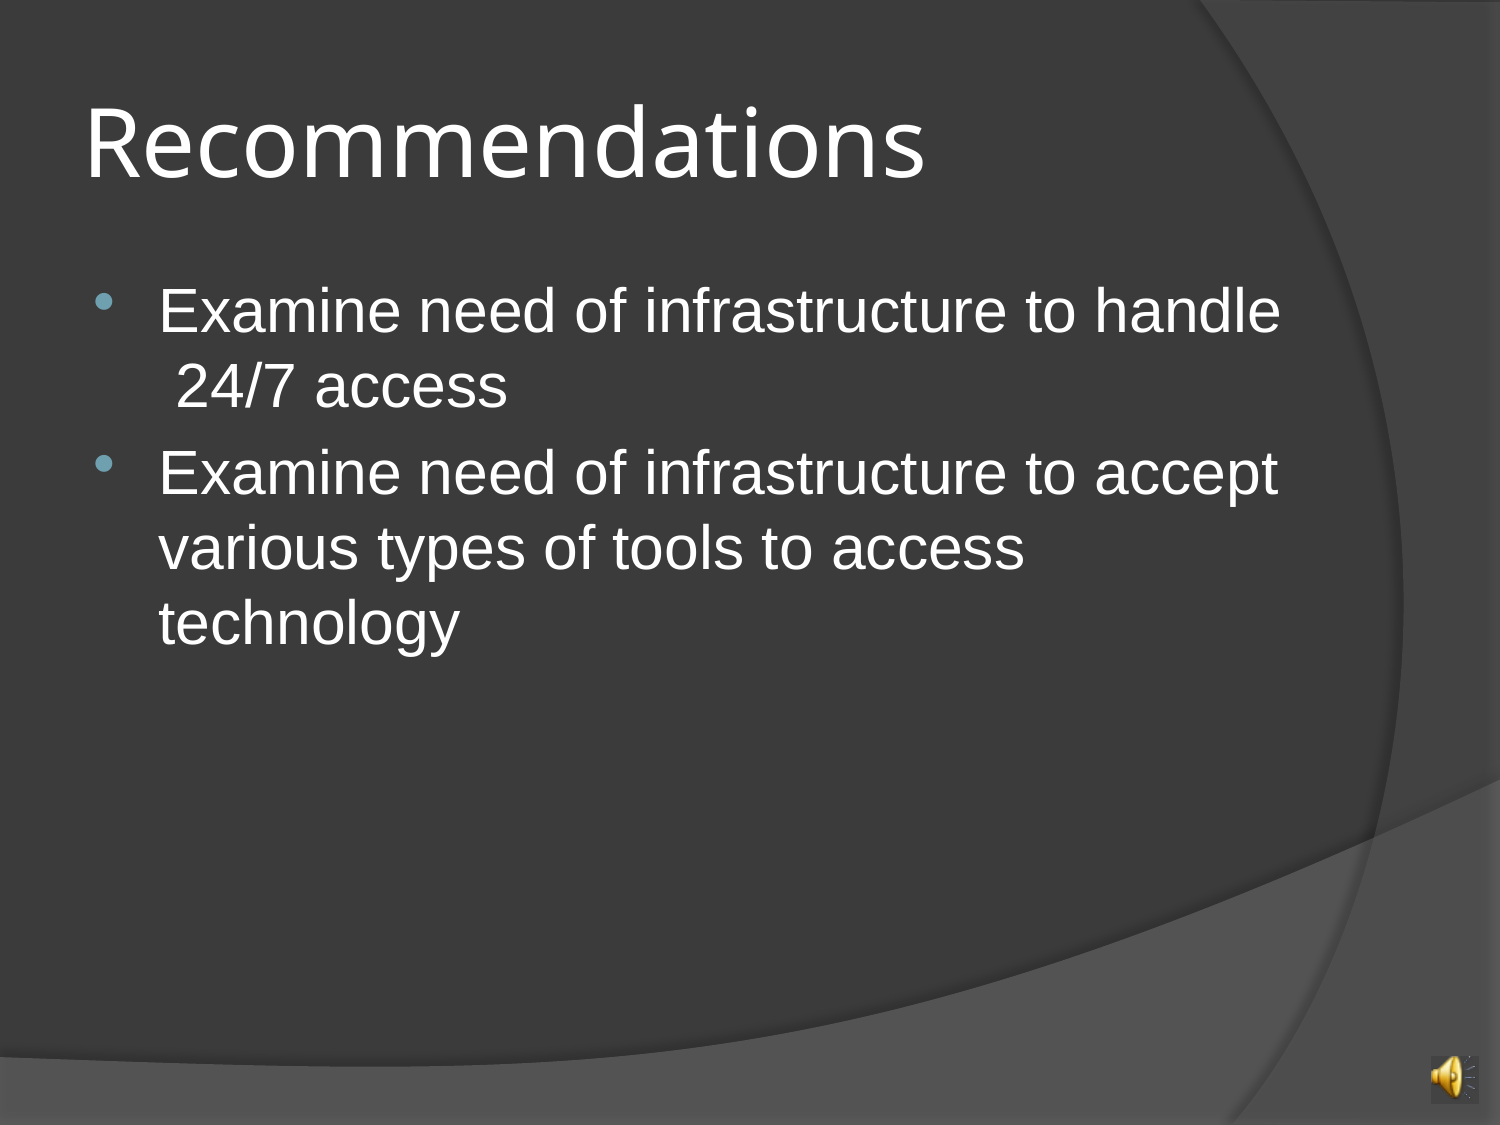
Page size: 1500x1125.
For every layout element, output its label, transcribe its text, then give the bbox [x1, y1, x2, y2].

picture [1429, 1054, 1481, 1106]
list Examine need of infrastructure to handle 24/7 access Examine need of infrastructure to accept various types of tools to access technology [75, 262, 1300, 1005]
title Recommendations [75, 45, 1300, 233]
